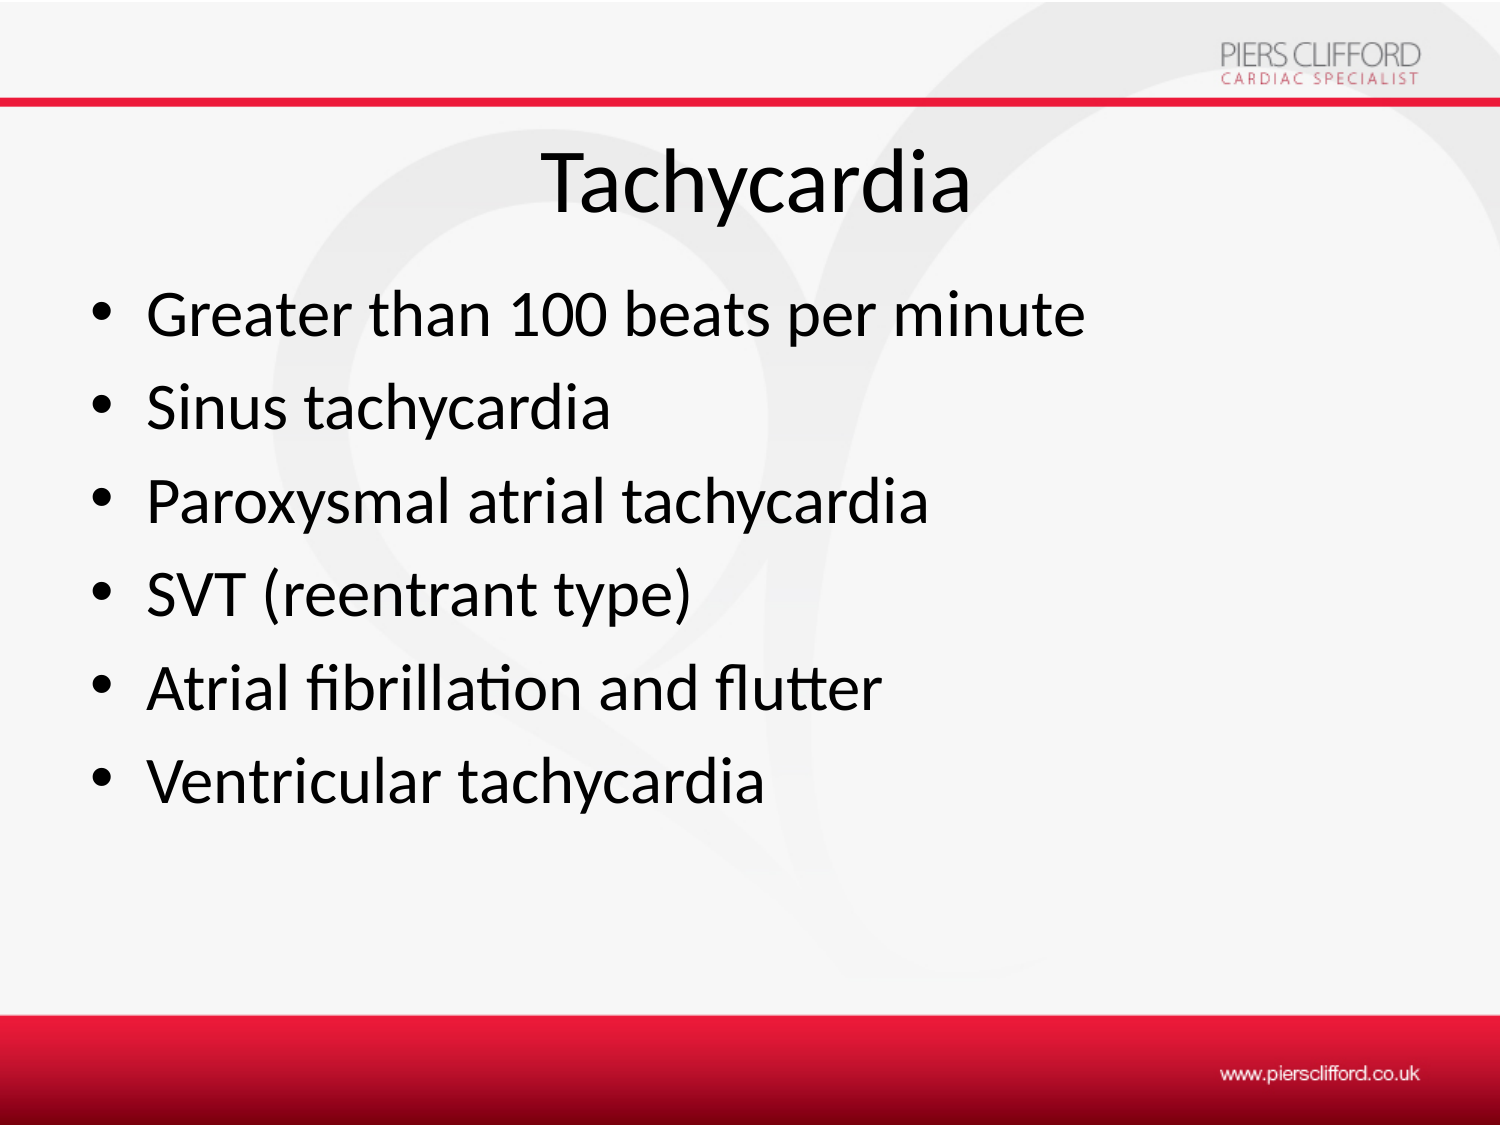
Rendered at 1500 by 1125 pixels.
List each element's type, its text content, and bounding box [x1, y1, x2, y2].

title Tachycardia [81, 81, 1433, 270]
picture [0, 2, 1500, 1125]
list Greater than 100 beats per minute Sinus tachycardia Paroxysmal atrial tachycardia SVT (reentrant type) Atrial fibrillation and flutter Ventricular tachycardia [74, 262, 1426, 1006]
